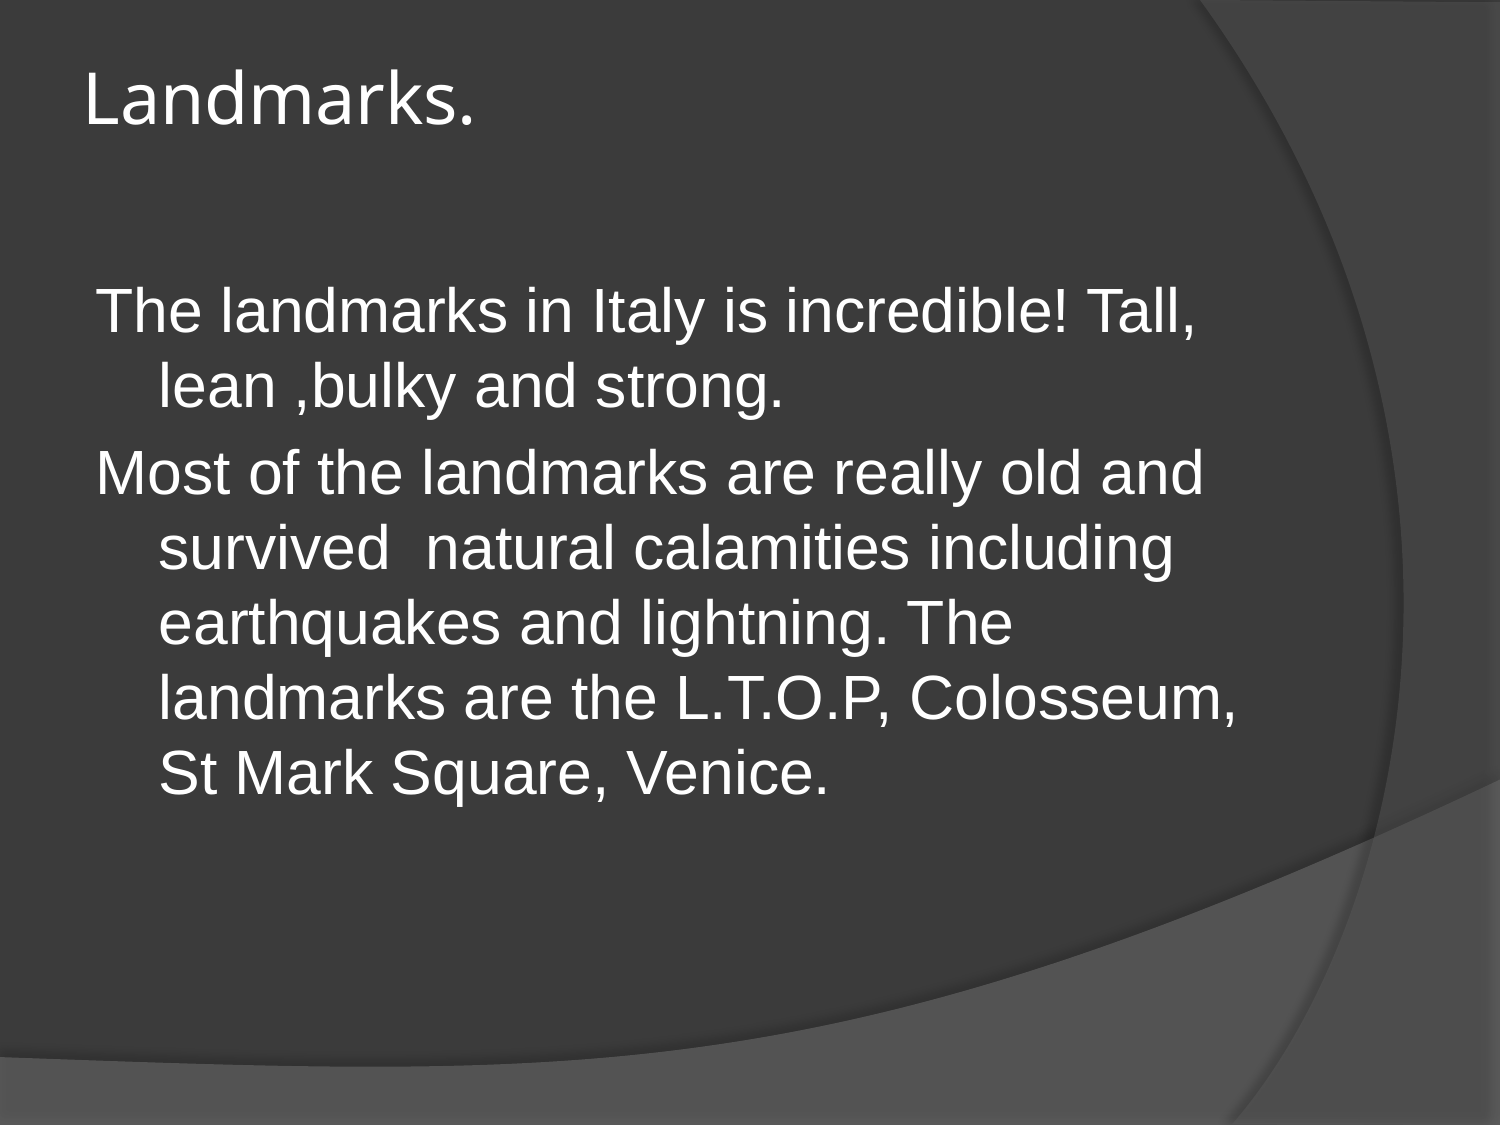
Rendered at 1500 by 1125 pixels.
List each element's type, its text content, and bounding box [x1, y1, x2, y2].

list The landmarks in Italy is incredible! Tall, lean ,bulky and strong. Most of the landmarks are really old and survived natural calamities including earthquakes and lightning. The landmarks are the L.T.O.P, Colosseum, St Mark Square, Venice. [75, 262, 1300, 1005]
title Landmarks. [75, 45, 1300, 233]
